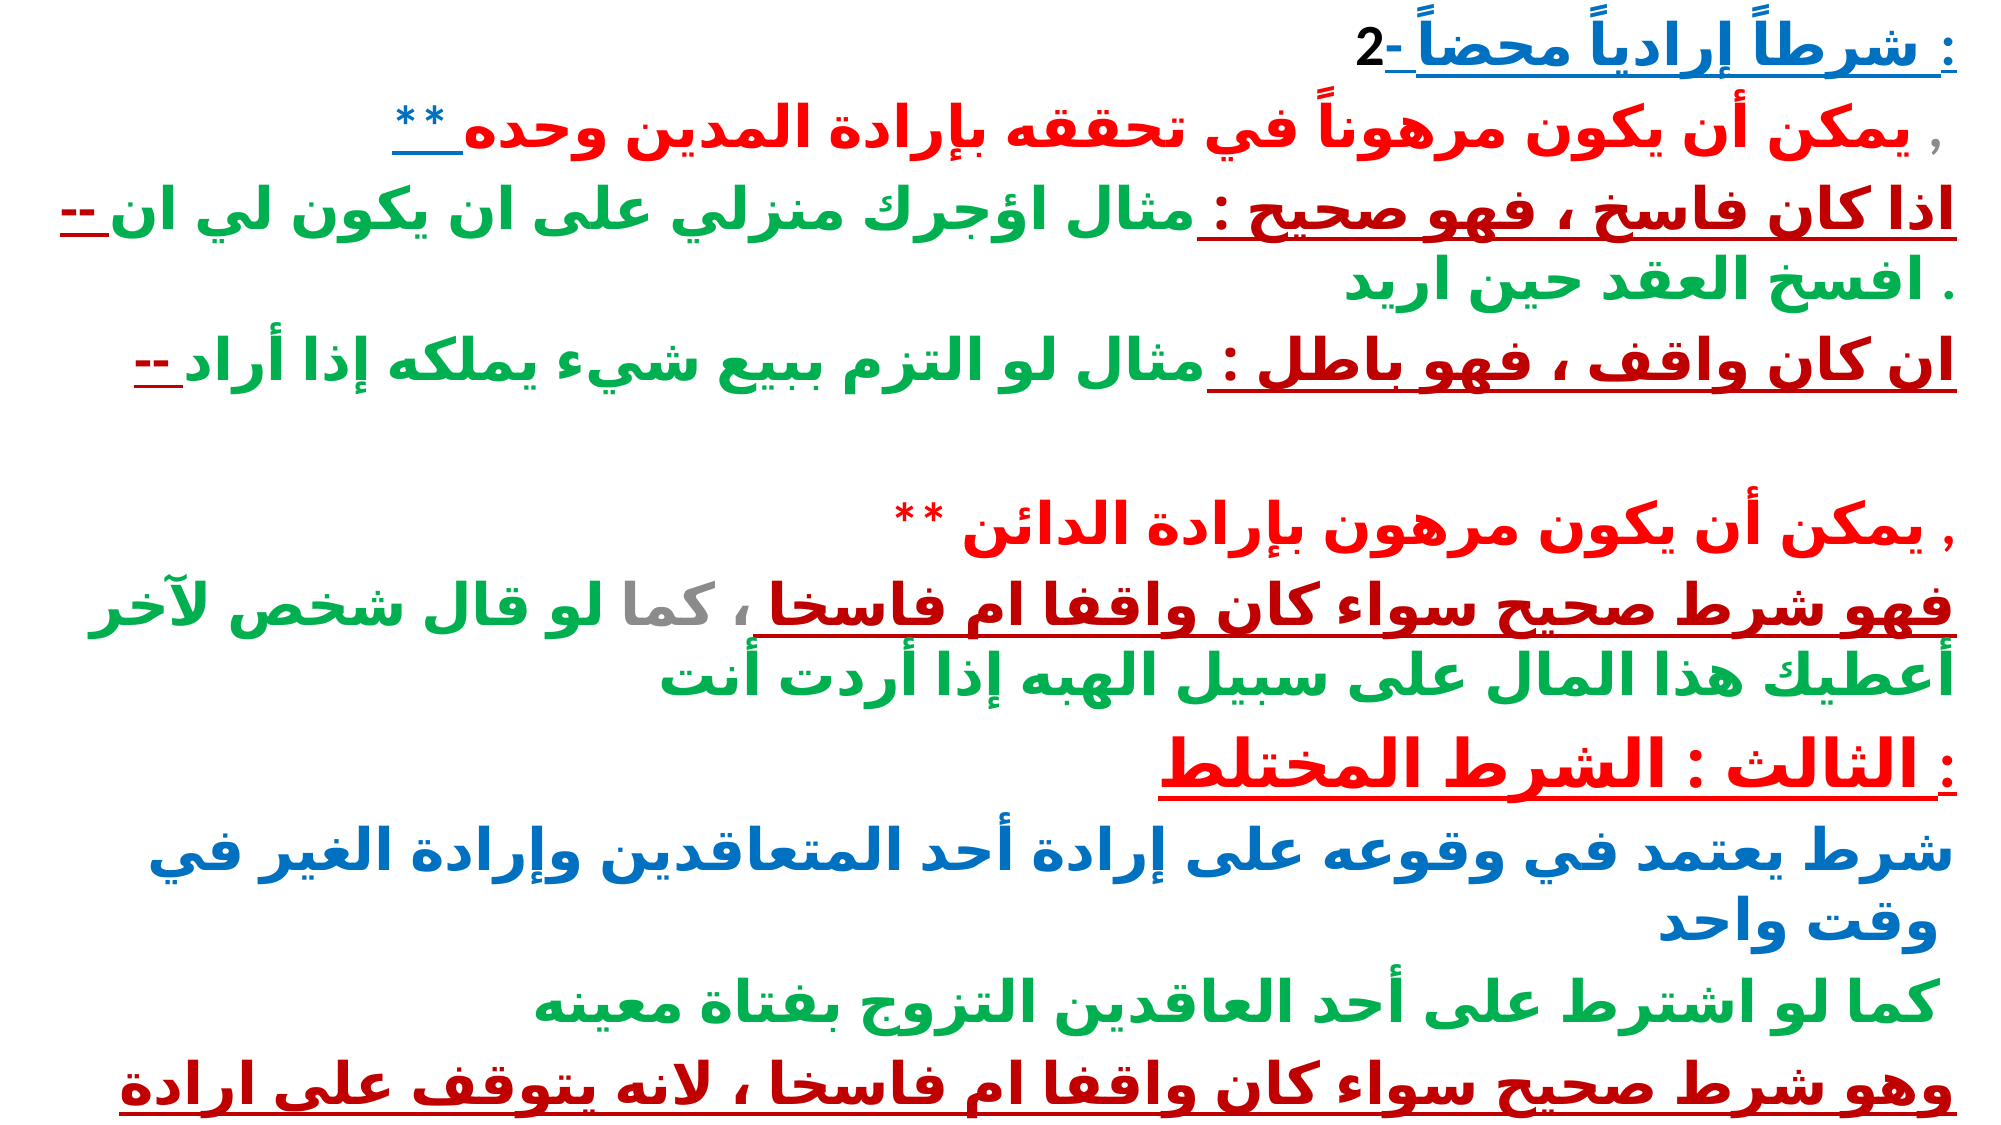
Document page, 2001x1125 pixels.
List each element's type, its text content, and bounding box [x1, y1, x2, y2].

list 2- شرطاً إرادياً محضاً : ** يمكن أن يكون مرهوناً في تحققه بإرادة المدين وحده , -- اذا كان فاسخ ، فهو صحيح : مثال اؤجرك منزلي على ان يكون لي ان افسخ العقد حين اريد . -- ان كان واقف ، فهو باطل : مثال لو التزم ببيع شيء يملكه إذا أراد ** يمكن أن يكون مرهون بإرادة الدائن , فهو شرط صحيح سواء كان واقفا ام فاسخا ، كما لو قال شخص لآخر أعطيك هذا المال على سبيل الهبه إذا أردت أنت الثالث : الشرط المختلط : شرط يعتمد في وقوعه على إرادة أحد المتعاقدين وإرادة الغير في وقت واحد كما لو اشترط على أحد العاقدين التزوج بفتاة معينه وهو شرط صحيح سواء كان واقفا ام فاسخا ، لانه يتوقف على ارادة شخص اخر وهو الفتاة المعينة ان قبلت . [0, 0, 1972, 1125]
